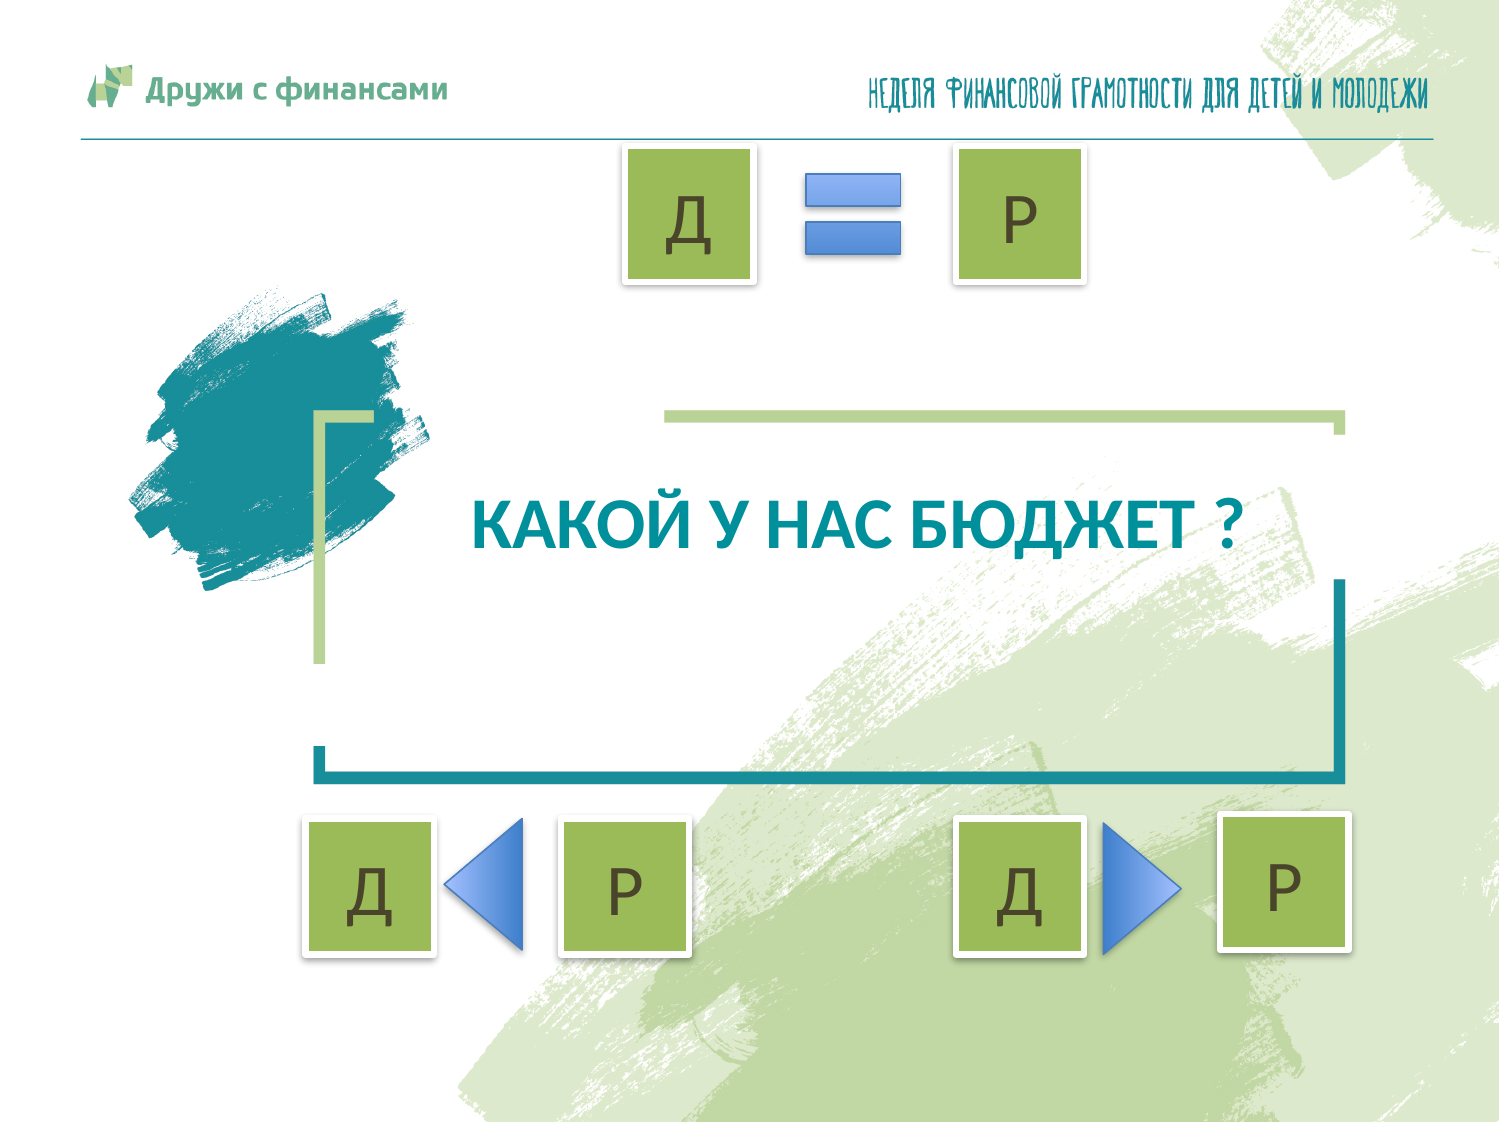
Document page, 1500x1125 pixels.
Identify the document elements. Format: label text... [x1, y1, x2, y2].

text_box Р [1217, 811, 1352, 953]
text_box Д [622, 143, 757, 285]
title Какой у нас Бюджет ? [433, 468, 1285, 737]
text_box Д [302, 815, 437, 958]
text_box Р [953, 143, 1087, 285]
text_box [805, 221, 901, 255]
text_box Р [558, 815, 692, 958]
text_box [443, 817, 523, 951]
text_box [1102, 822, 1182, 956]
text_box [805, 173, 901, 207]
picture [0, 0, 1499, 1122]
text_box Д [953, 815, 1087, 958]
